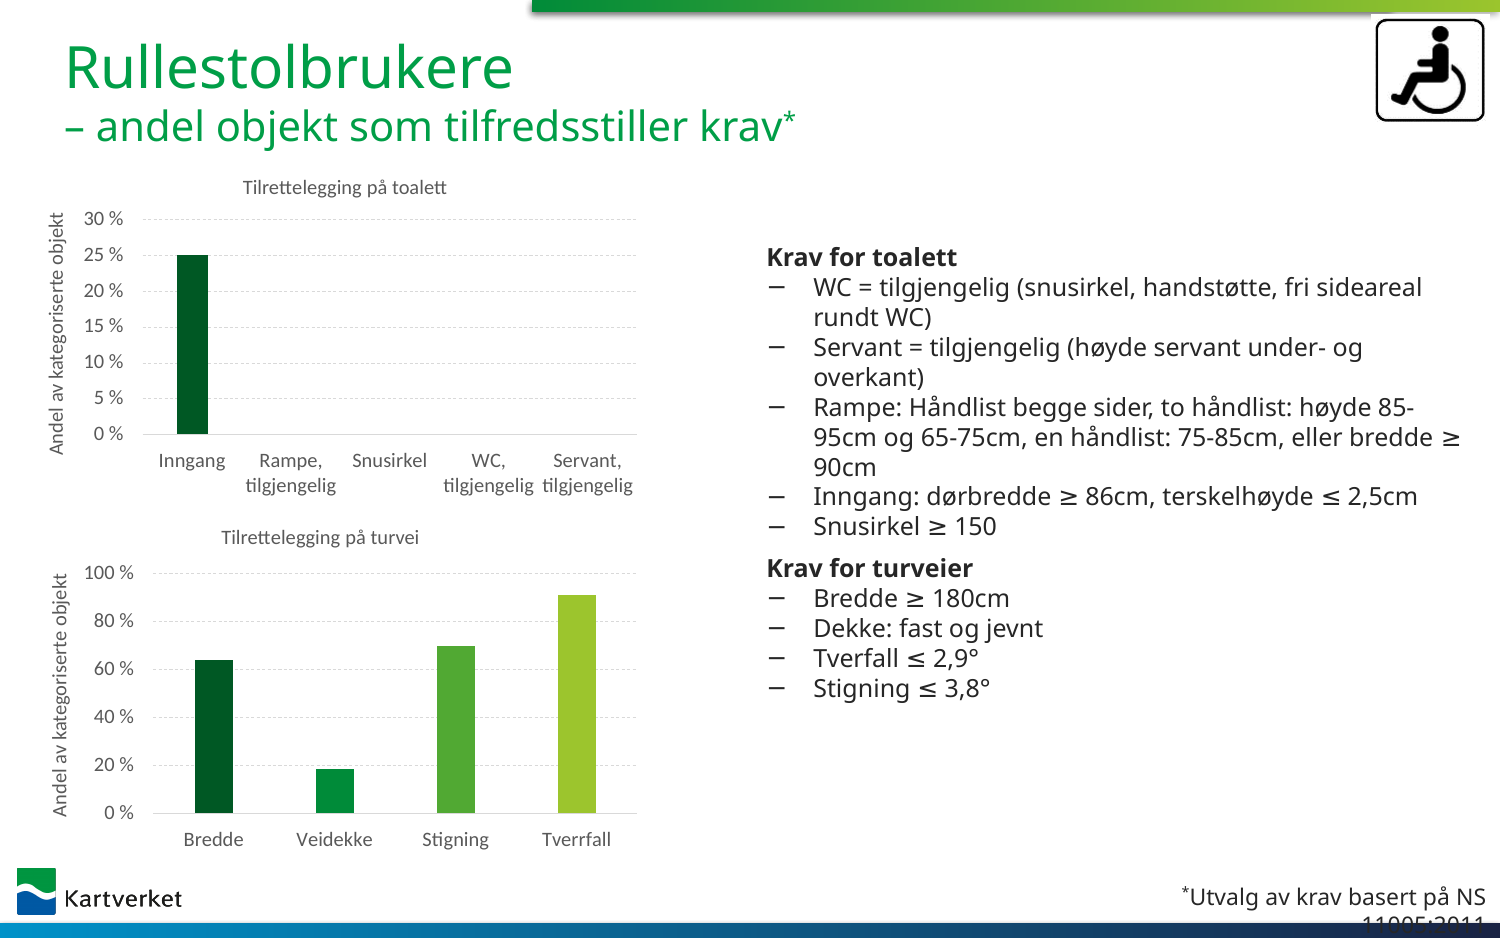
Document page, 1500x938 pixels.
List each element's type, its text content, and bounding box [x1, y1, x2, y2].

picture [41, 166, 650, 505]
text_box Krav for toalett WC = tilgjengelig (snusirkel, handstøtte, fri sideareal rundt WC) Servant = tilgjengelig (høyde servant under- og overkant) Rampe: Håndlist begge sider, to håndlist: høyde 85-95cm og 65-75cm, en håndlist: 75-85cm, eller bredde ≥ 90cm Inngang: dørbredde ≥ 86cm, terskelhøyde ≤ 2,5cm Snusirkel ≥ 150 [751, 234, 1483, 545]
text_box *Utvalg av krav basert på NS 11005:2011 [1068, 873, 1500, 938]
text_box Krav for turveier Bredde ≥ 180cm Dekke: fast og jevnt Tverfall ≤ 2,9° Stigning ≤ 3,8° [751, 545, 1483, 710]
text_box Rullestolbrukere – andel objekt som tilfredsstiller krav* [49, 14, 1431, 158]
picture [41, 520, 650, 859]
picture [1371, 13, 1491, 127]
